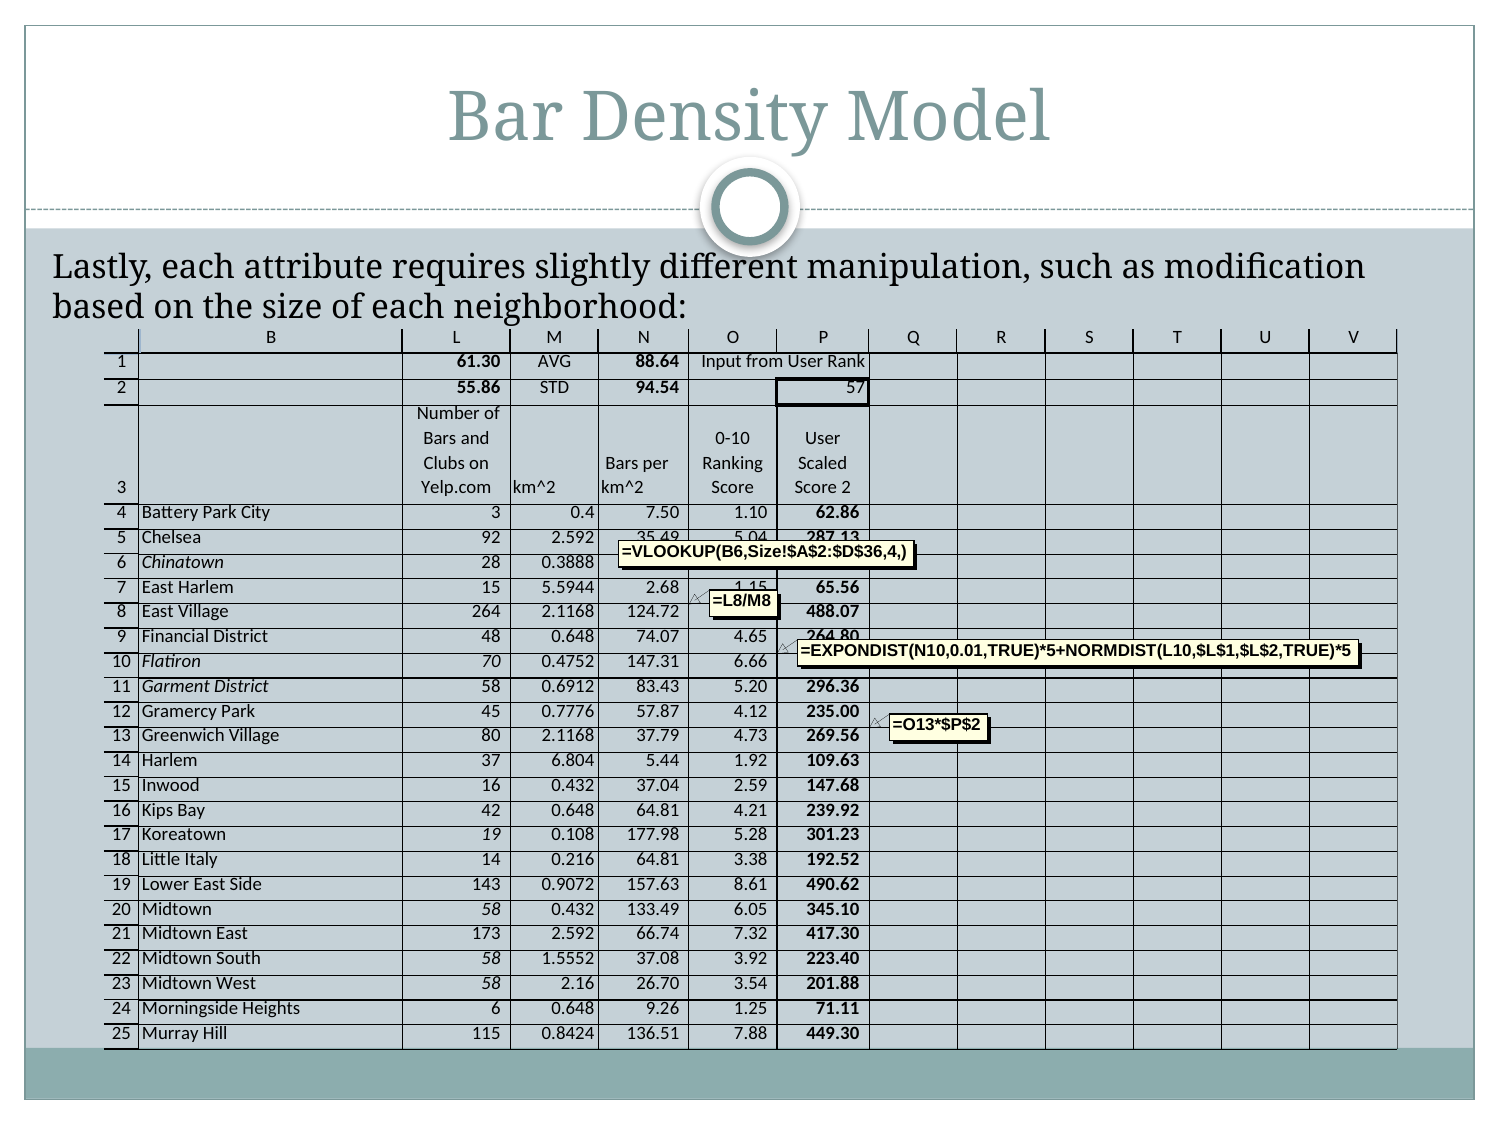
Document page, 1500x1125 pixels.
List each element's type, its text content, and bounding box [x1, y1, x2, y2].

picture [101, 327, 1398, 1051]
text_box Lastly, each attribute requires slightly different manipulation, such as modification based on the size of each neighborhood: [37, 237, 1438, 333]
title Bar Density Model [49, 37, 1450, 162]
